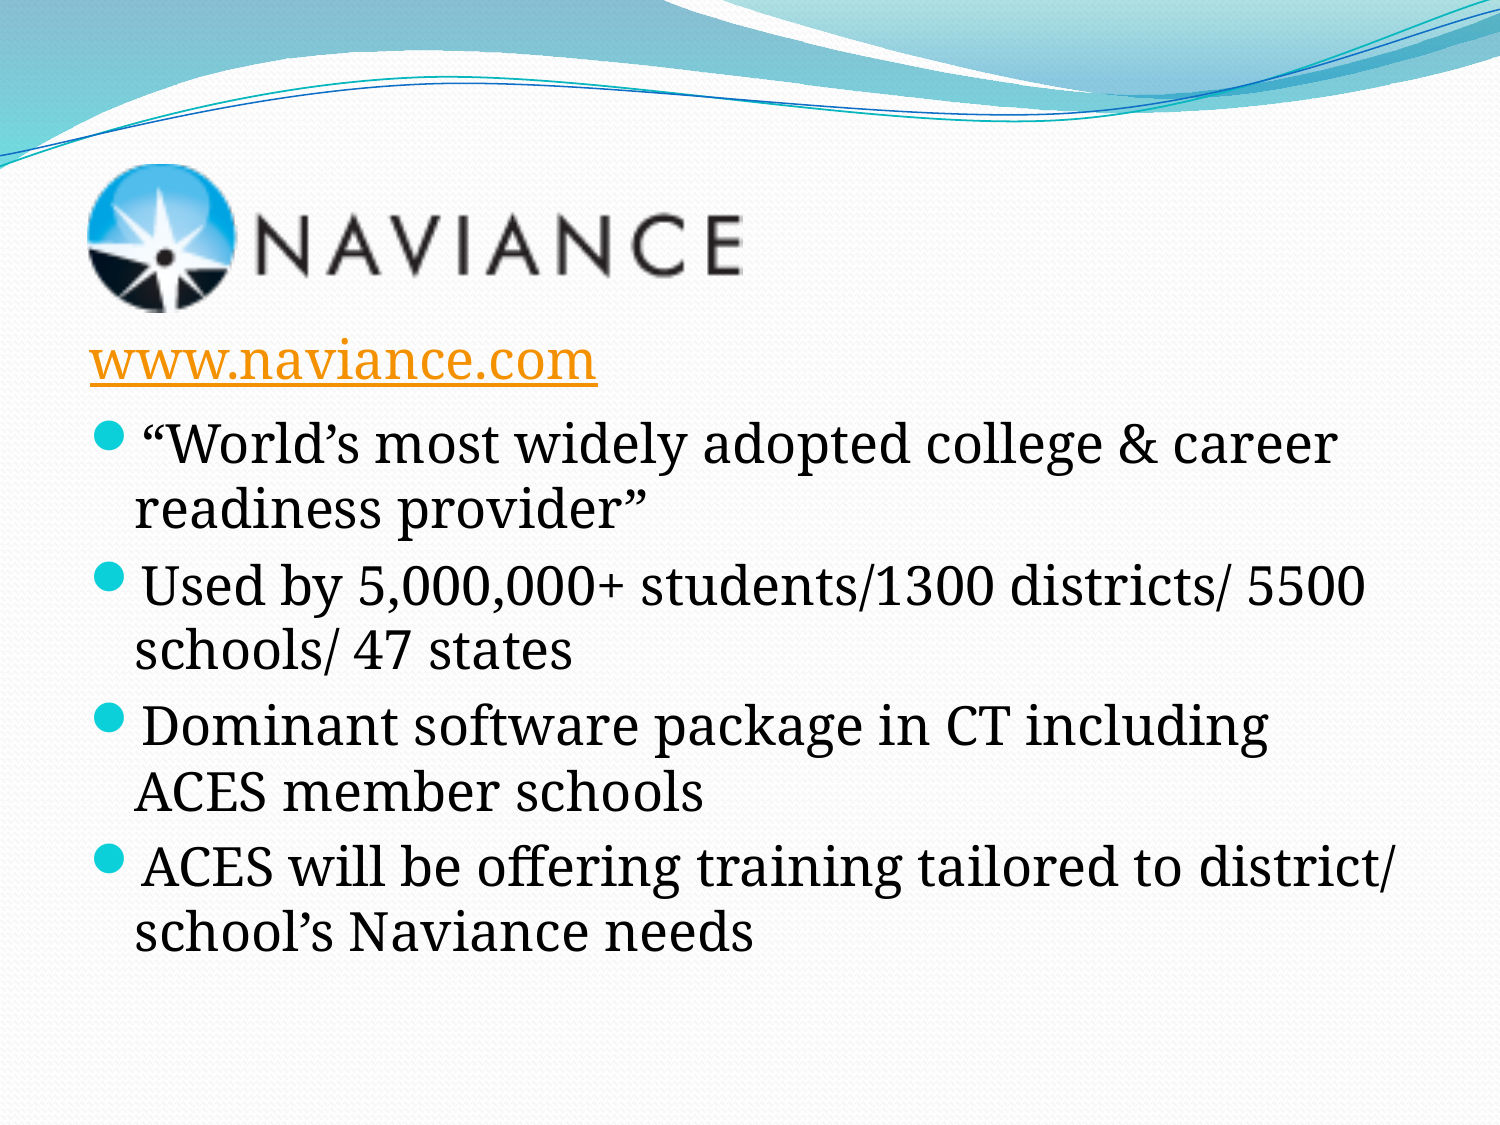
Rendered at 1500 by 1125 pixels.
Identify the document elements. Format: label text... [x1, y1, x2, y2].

picture [87, 164, 743, 313]
list www.naviance.com “World’s most widely adopted college & career readiness provider” Used by 5,000,000+ students/1300 districts/ 5500 schools/ 47 states Dominant software package in CT including ACES member schools ACES will be offering training tailored to district/ school’s Naviance needs [75, 317, 1425, 1038]
